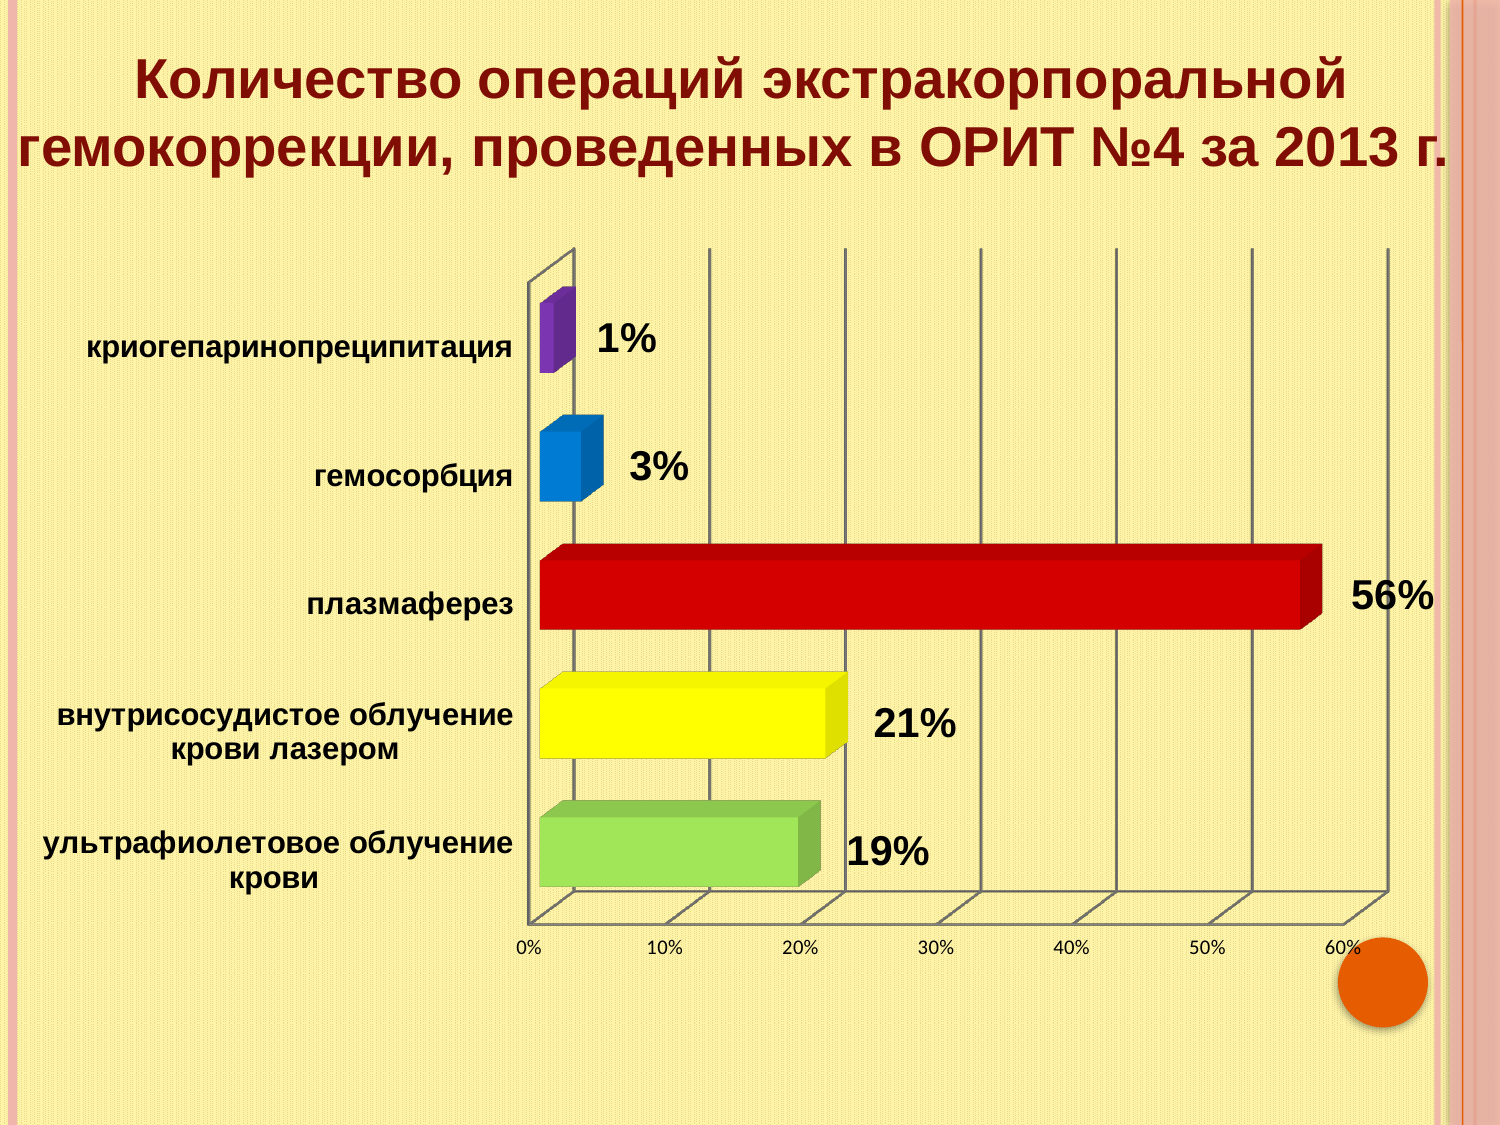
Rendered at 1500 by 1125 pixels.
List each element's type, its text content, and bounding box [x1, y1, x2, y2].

chart [40, 236, 1436, 1071]
text_box Количество операций экстракорпоральной гемокоррекции, проведенных в ОРИТ №4 за 2013 г. [0, 35, 1483, 185]
